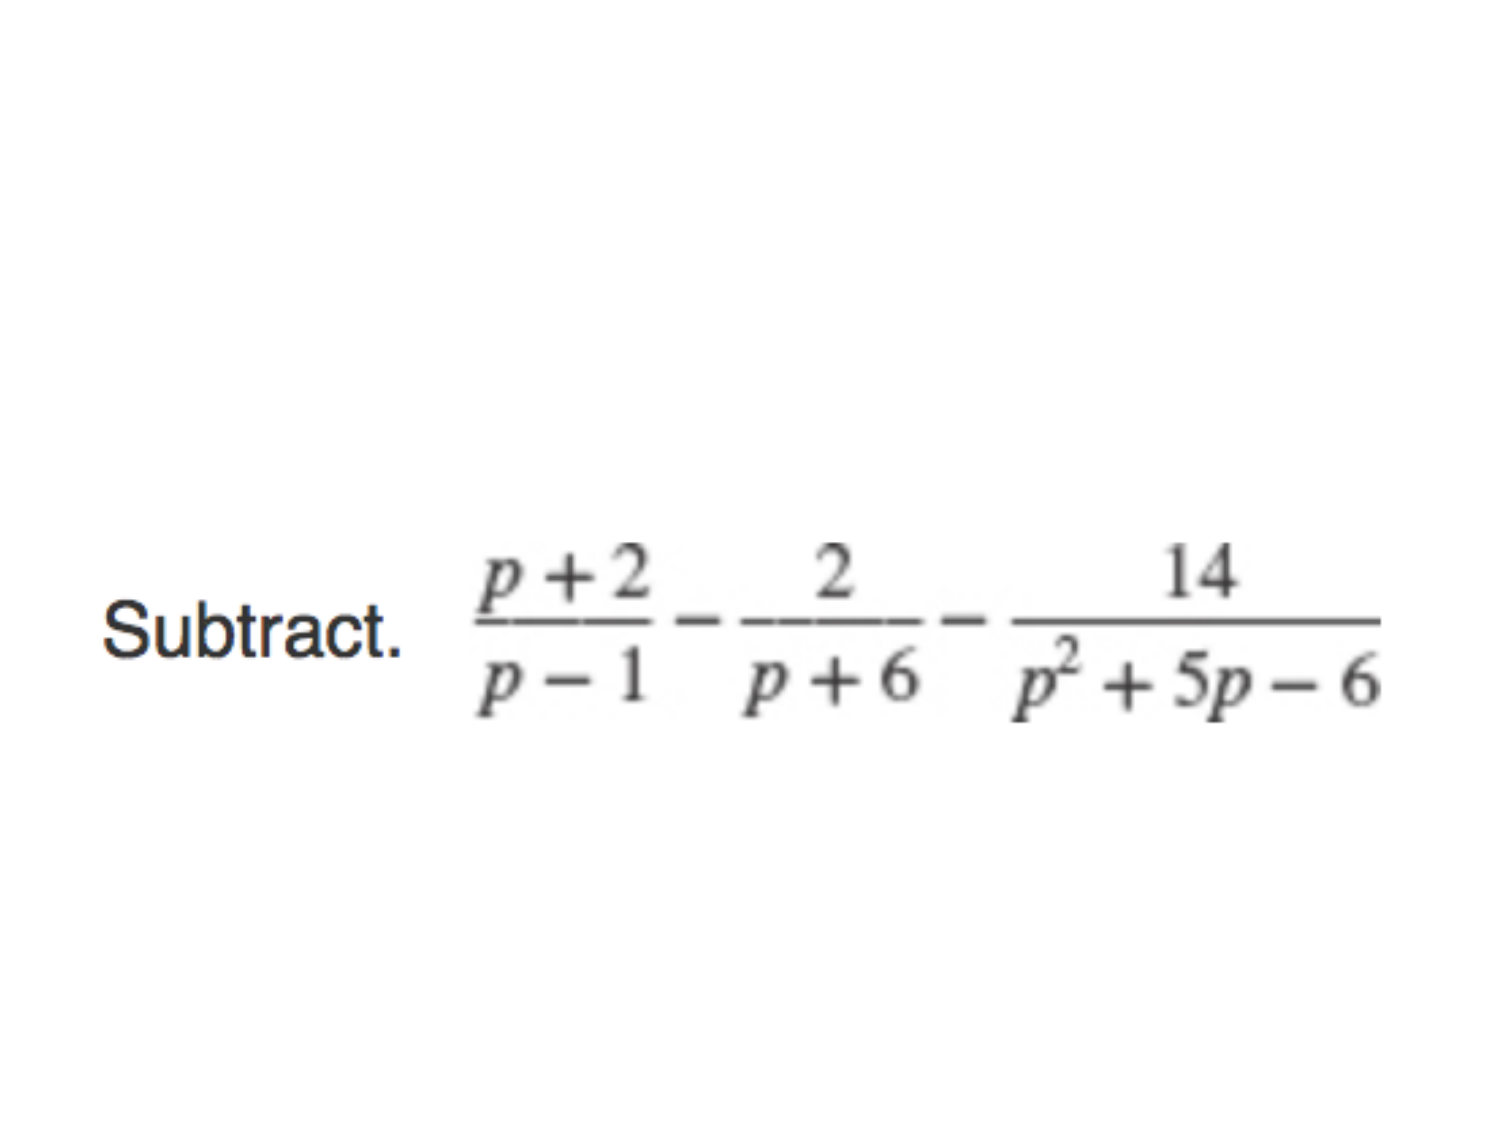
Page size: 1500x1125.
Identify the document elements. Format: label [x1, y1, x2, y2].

list [74, 262, 1426, 1006]
